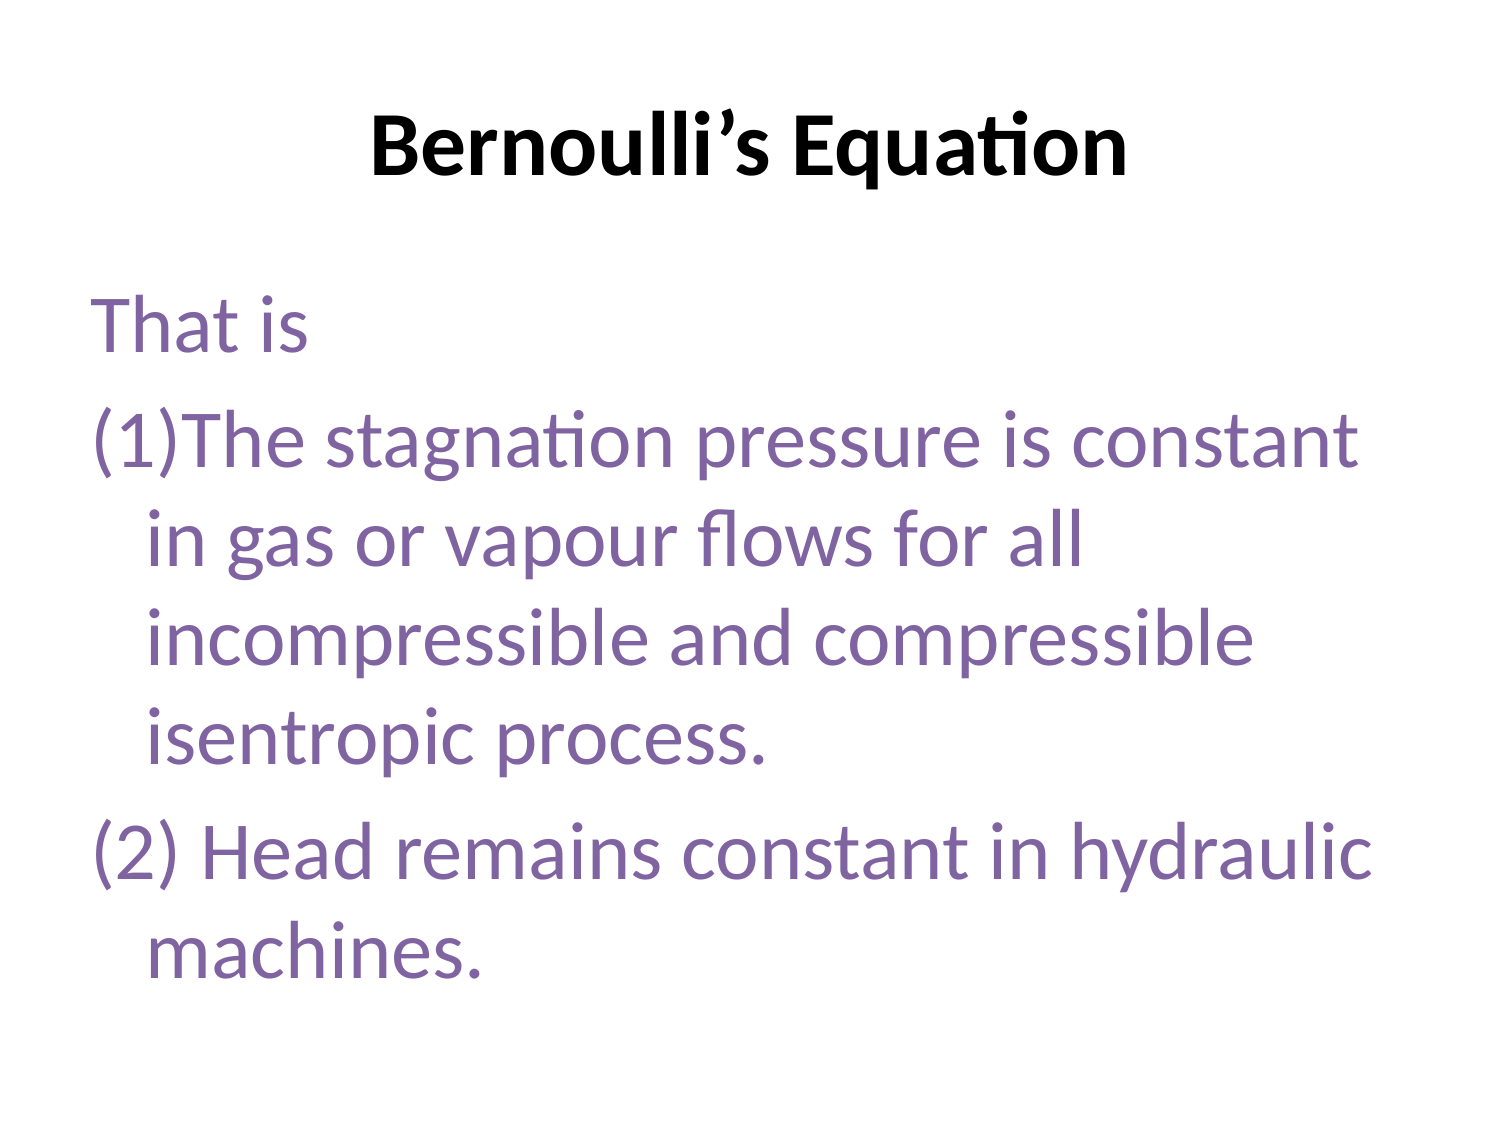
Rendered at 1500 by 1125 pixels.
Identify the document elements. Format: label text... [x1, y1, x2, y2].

list That is (1)The stagnation pressure is constant in gas or vapour flows for all incompressible and compressible isentropic process. (2) Head remains constant in hydraulic machines. [75, 262, 1425, 1005]
title Bernoulli’s Equation [75, 45, 1425, 233]
